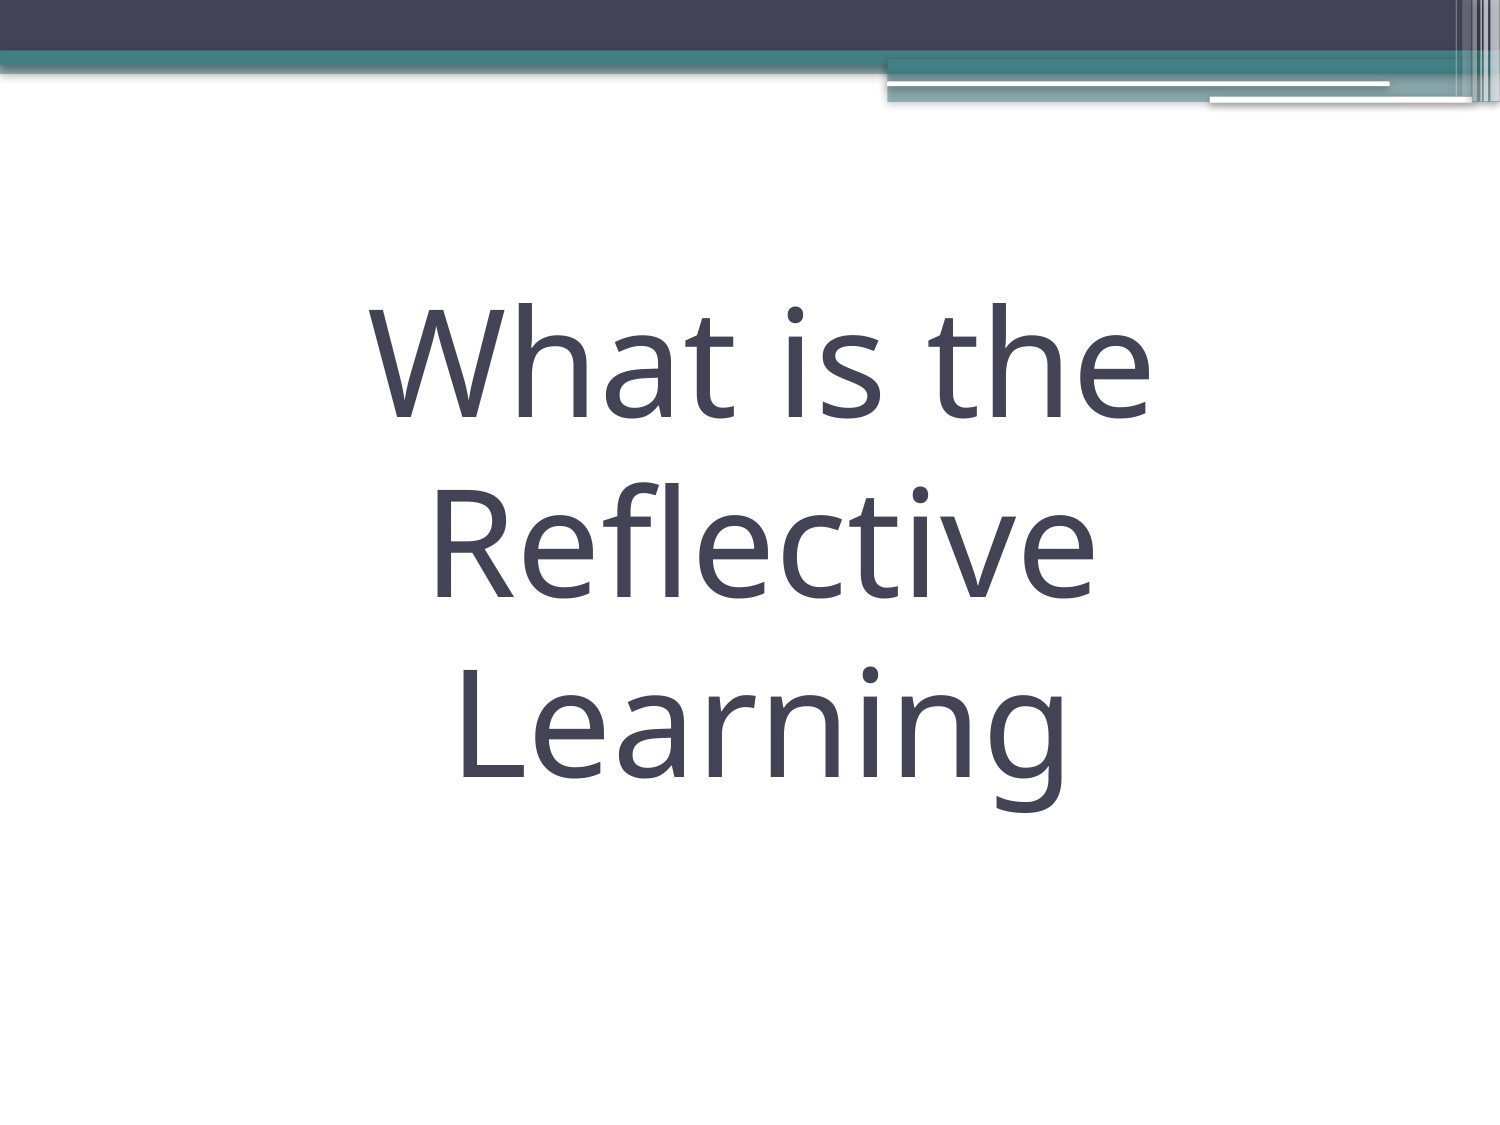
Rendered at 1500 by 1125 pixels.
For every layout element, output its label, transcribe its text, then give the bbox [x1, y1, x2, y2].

title What is the Reflective Learning [87, 449, 1438, 626]
